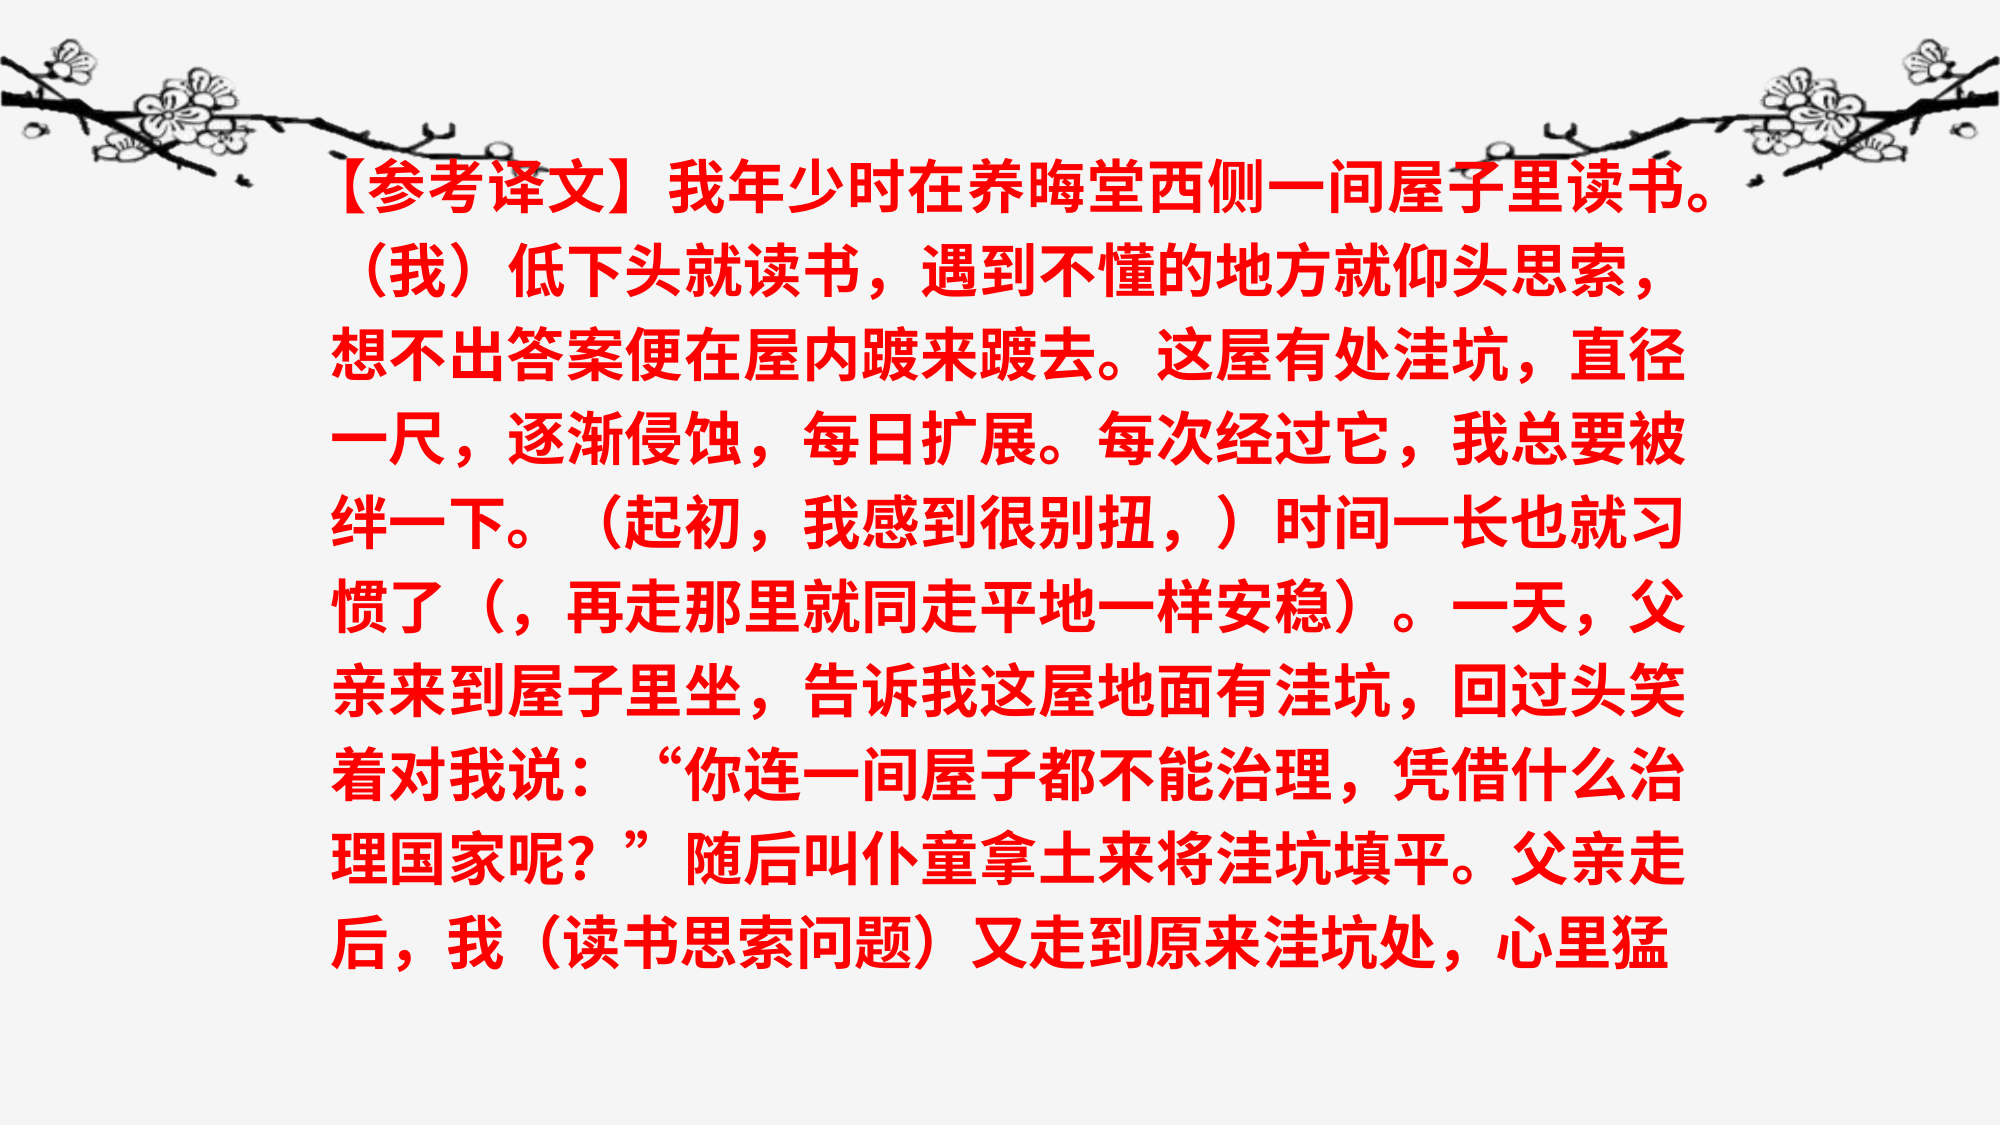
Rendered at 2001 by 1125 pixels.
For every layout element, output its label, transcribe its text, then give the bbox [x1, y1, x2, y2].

text_box 【参考译文】我年少时在养晦堂西侧一间屋子里读书。（我）低下头就读书，遇到不懂的地方就仰头思索，想不出答案便在屋内踱来踱去。这屋有处洼坑，直径一尺，逐渐侵蚀，每日扩展。每次经过它，我总要被绊一下。（起初，我感到很别扭，）时间一长也就习惯了（，再走那里就同走平地一样安稳）。一天，父亲来到屋子里坐，告诉我这屋地面有洼坑，回过头笑着对我说：“你连一间屋子都不能治理，凭借什么治理国家呢？”随后叫仆童拿土来将洼坑填平。父亲走后，我（读书思索问题）又走到原来洼坑处，心里猛 [293, 129, 1702, 984]
picture [1327, 0, 2000, 310]
picture [0, 0, 673, 310]
